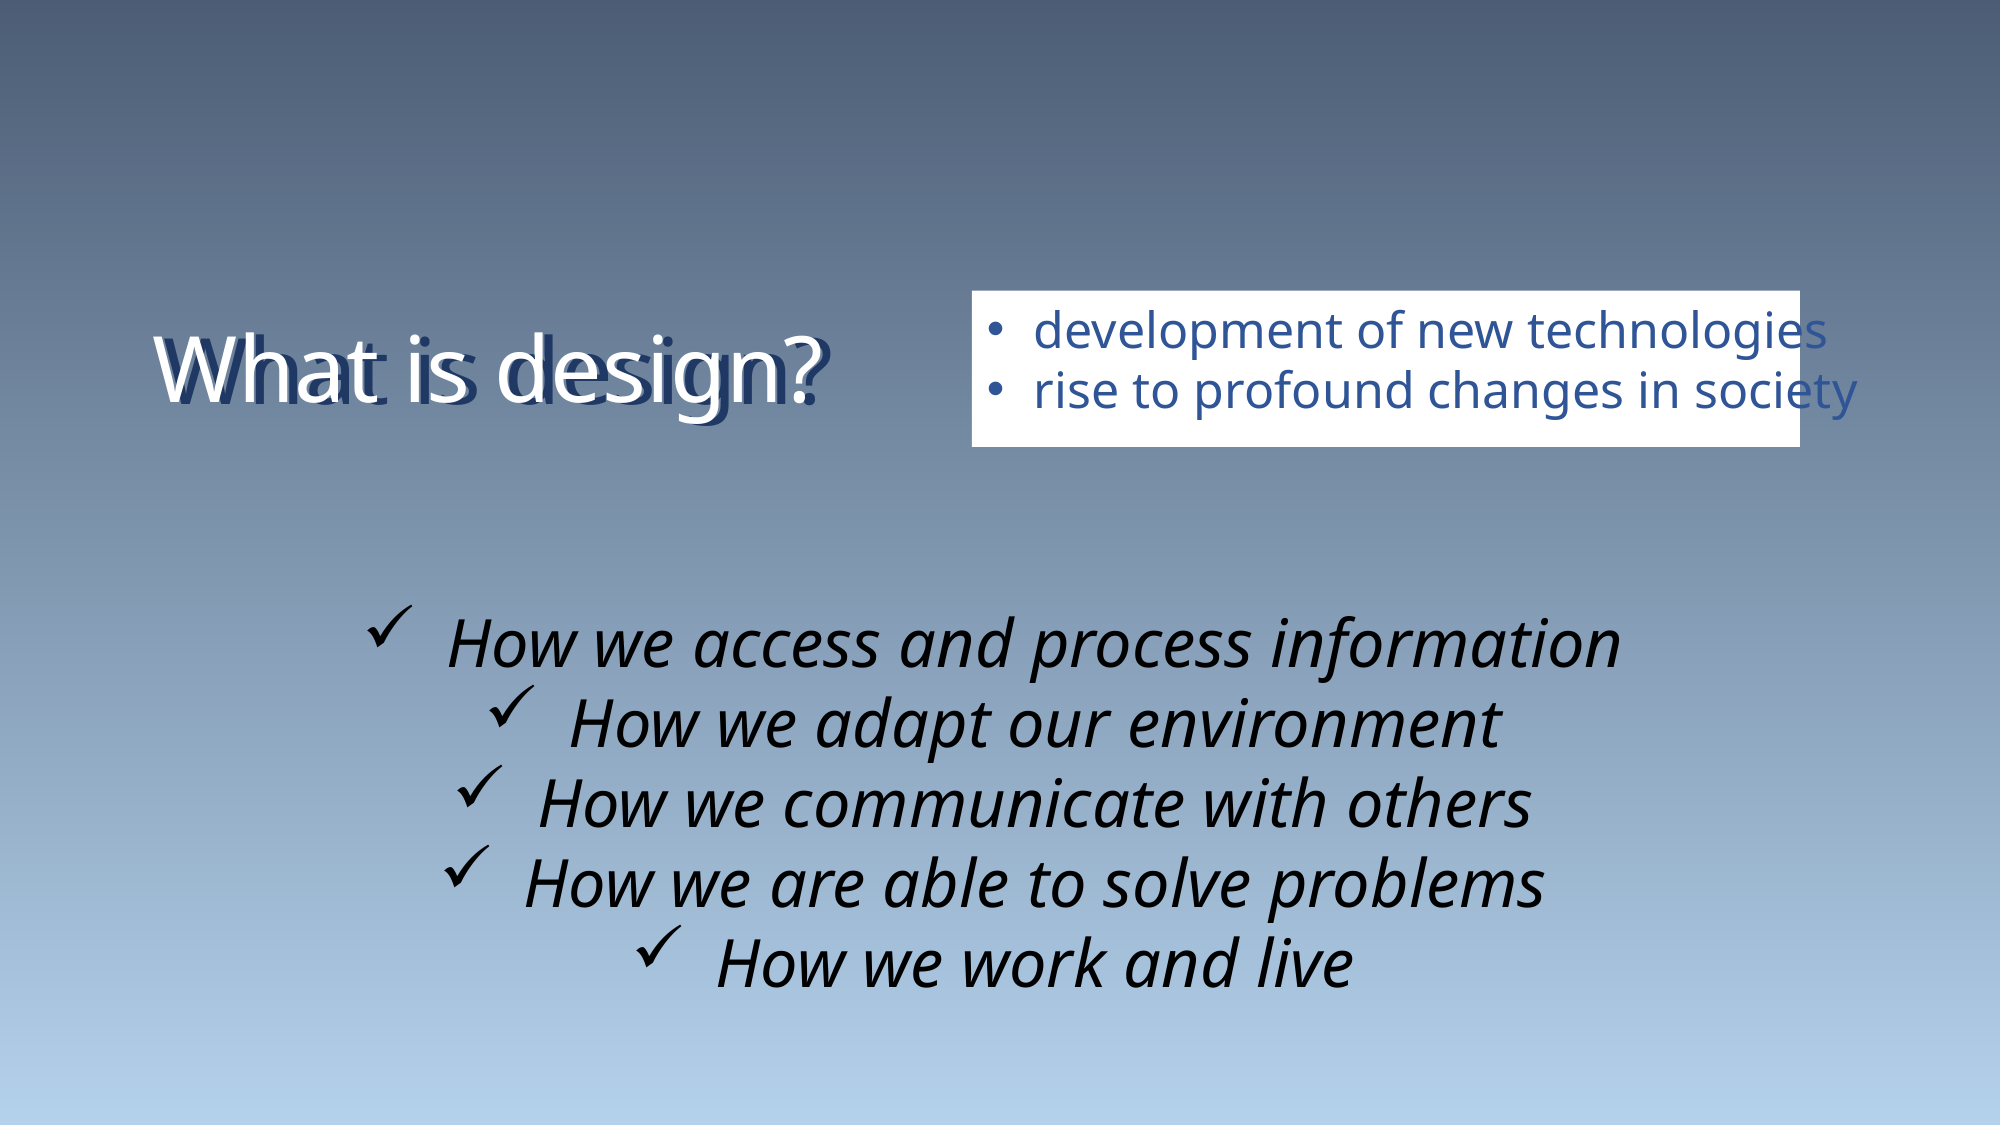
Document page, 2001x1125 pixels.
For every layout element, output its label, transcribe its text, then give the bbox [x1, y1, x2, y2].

text_box [971, 426, 1801, 448]
text_box development of new technologies rise to profound changes in society [972, 290, 1936, 426]
text_box How we access and process information How we adapt our environment How we communicate with others How we are able to solve problems How we work and live [95, 593, 1893, 1008]
text_box What is design? [148, 305, 1016, 431]
text_box What is design? [138, 303, 1005, 429]
